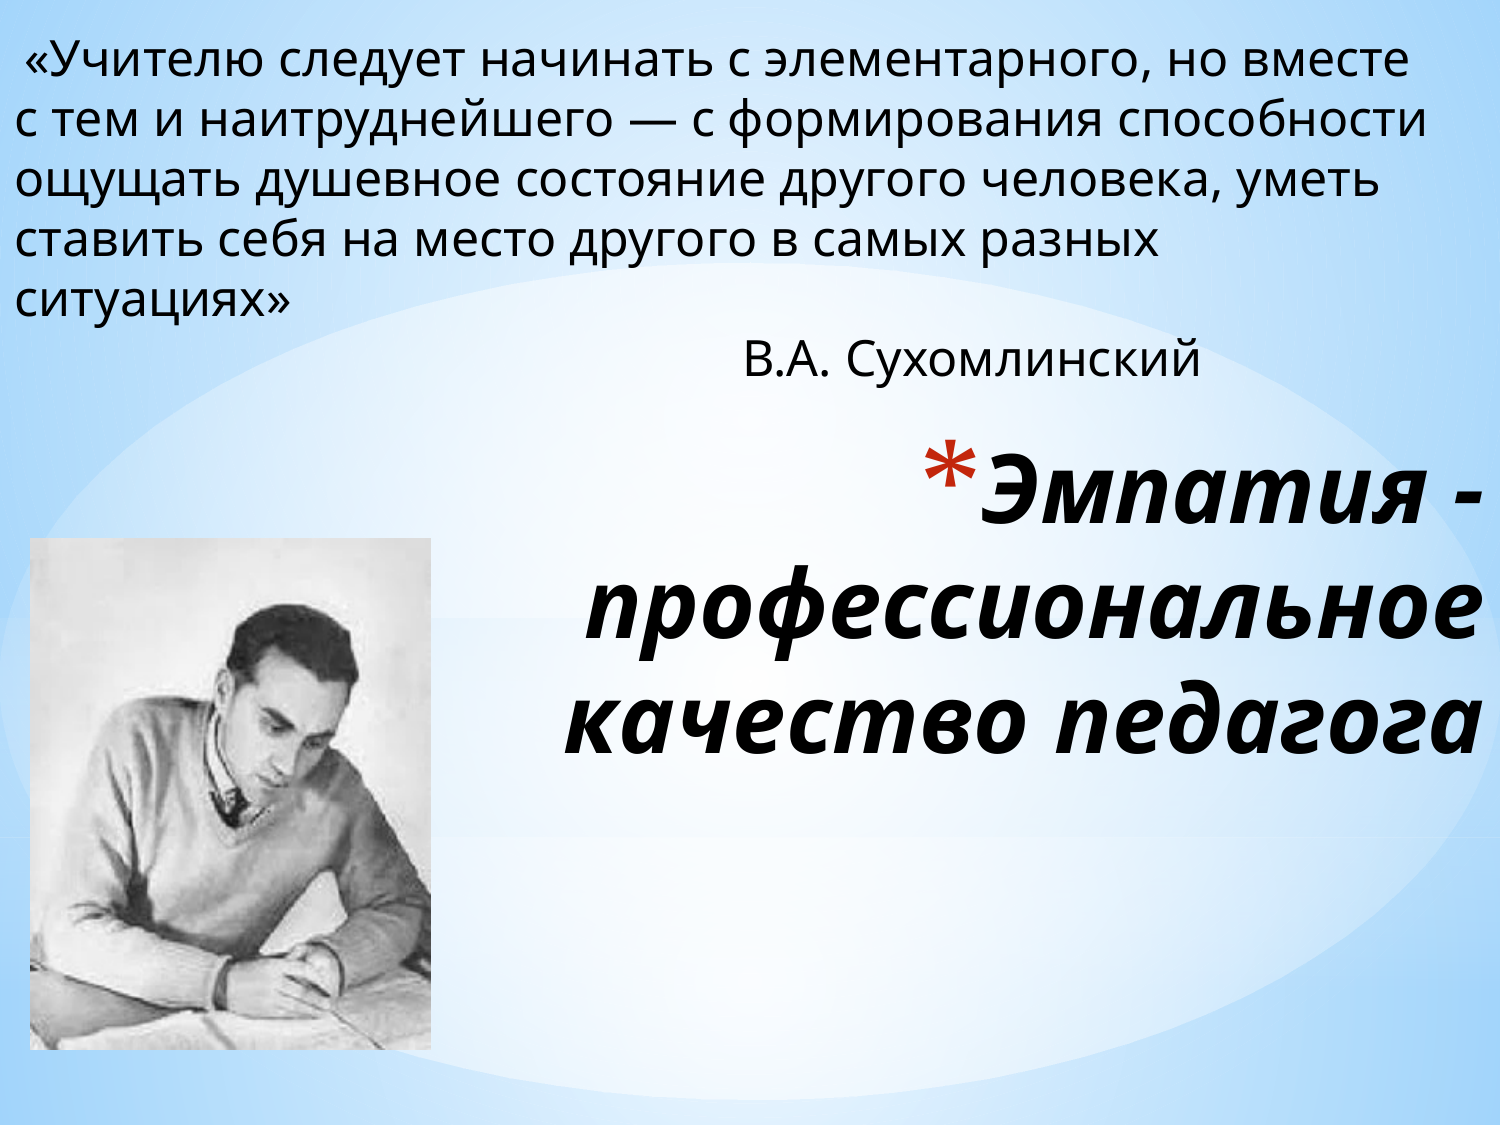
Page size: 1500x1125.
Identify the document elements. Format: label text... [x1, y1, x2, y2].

text_box «Учителю следует начинать с элементарного, но вместе с тем и наитруднейшего — с формирования способности ощущать душевное состояние другого человека, уметь ставить себя на место другого в самых разных ситуациях» В.А. Сухомлинский [0, 18, 1459, 454]
picture [30, 538, 432, 1050]
title Эмпатия - профессиональное качество педагога [304, 420, 1500, 811]
